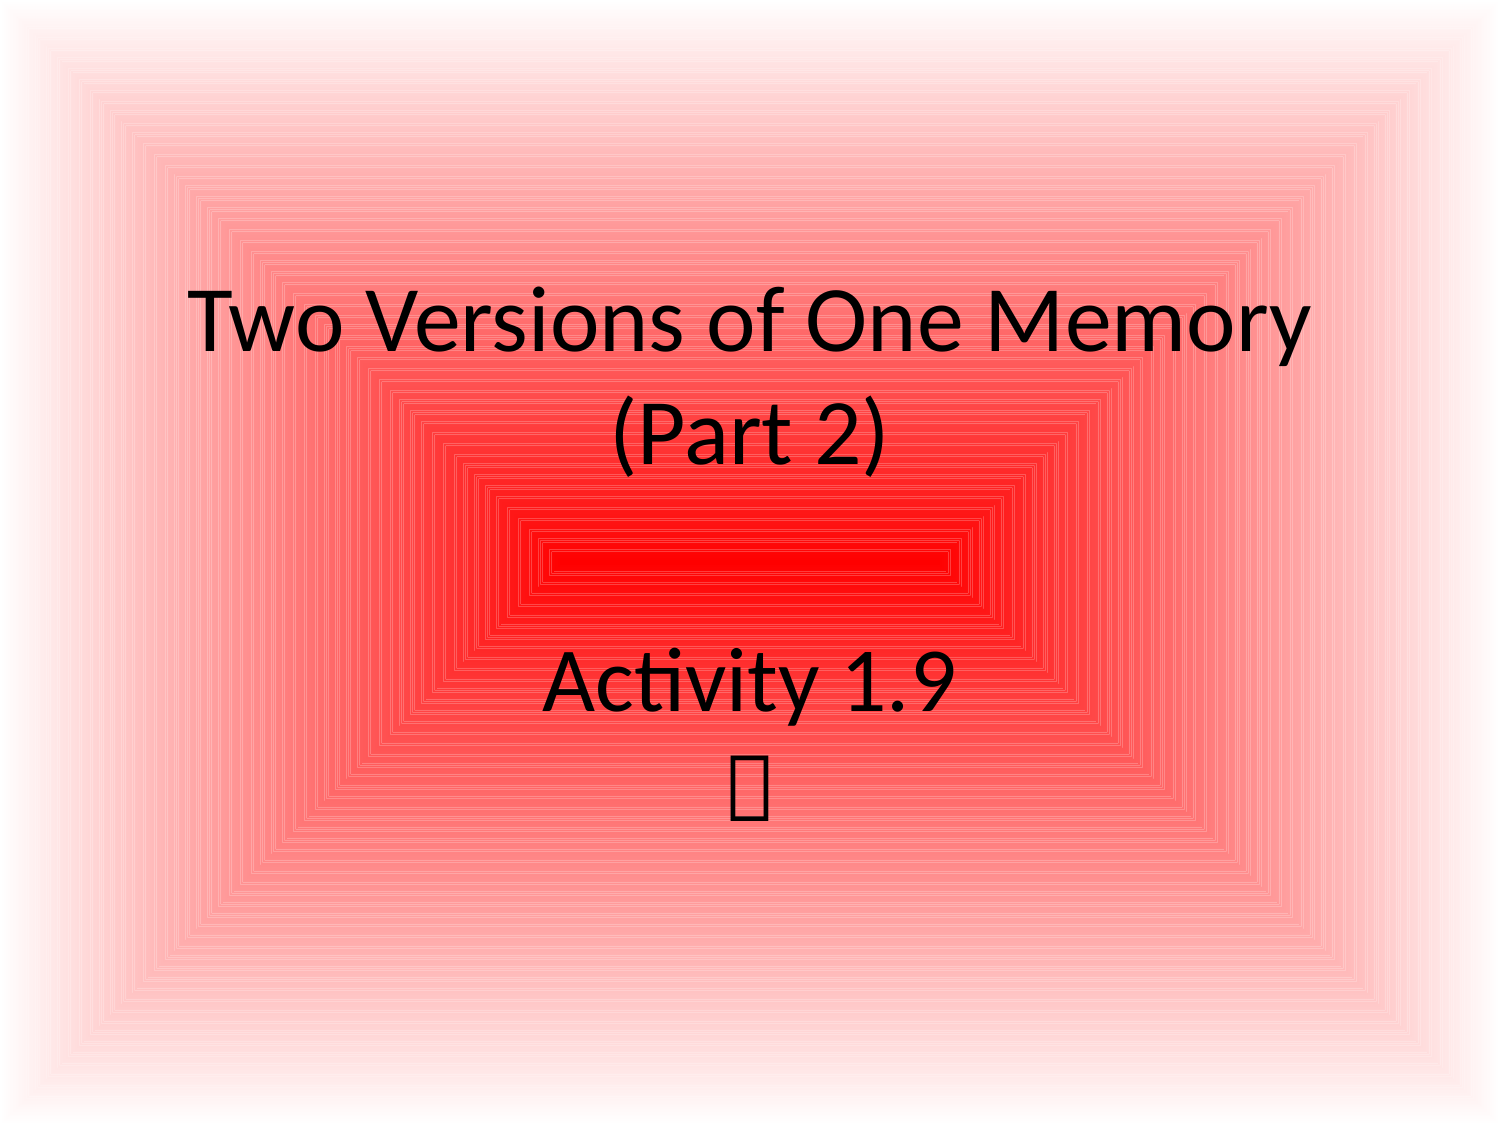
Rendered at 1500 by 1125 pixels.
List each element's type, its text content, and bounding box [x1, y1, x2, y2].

title Two Versions of One Memory (Part 2) [112, 249, 1388, 492]
text_box Activity 1.9  [112, 608, 1388, 850]
